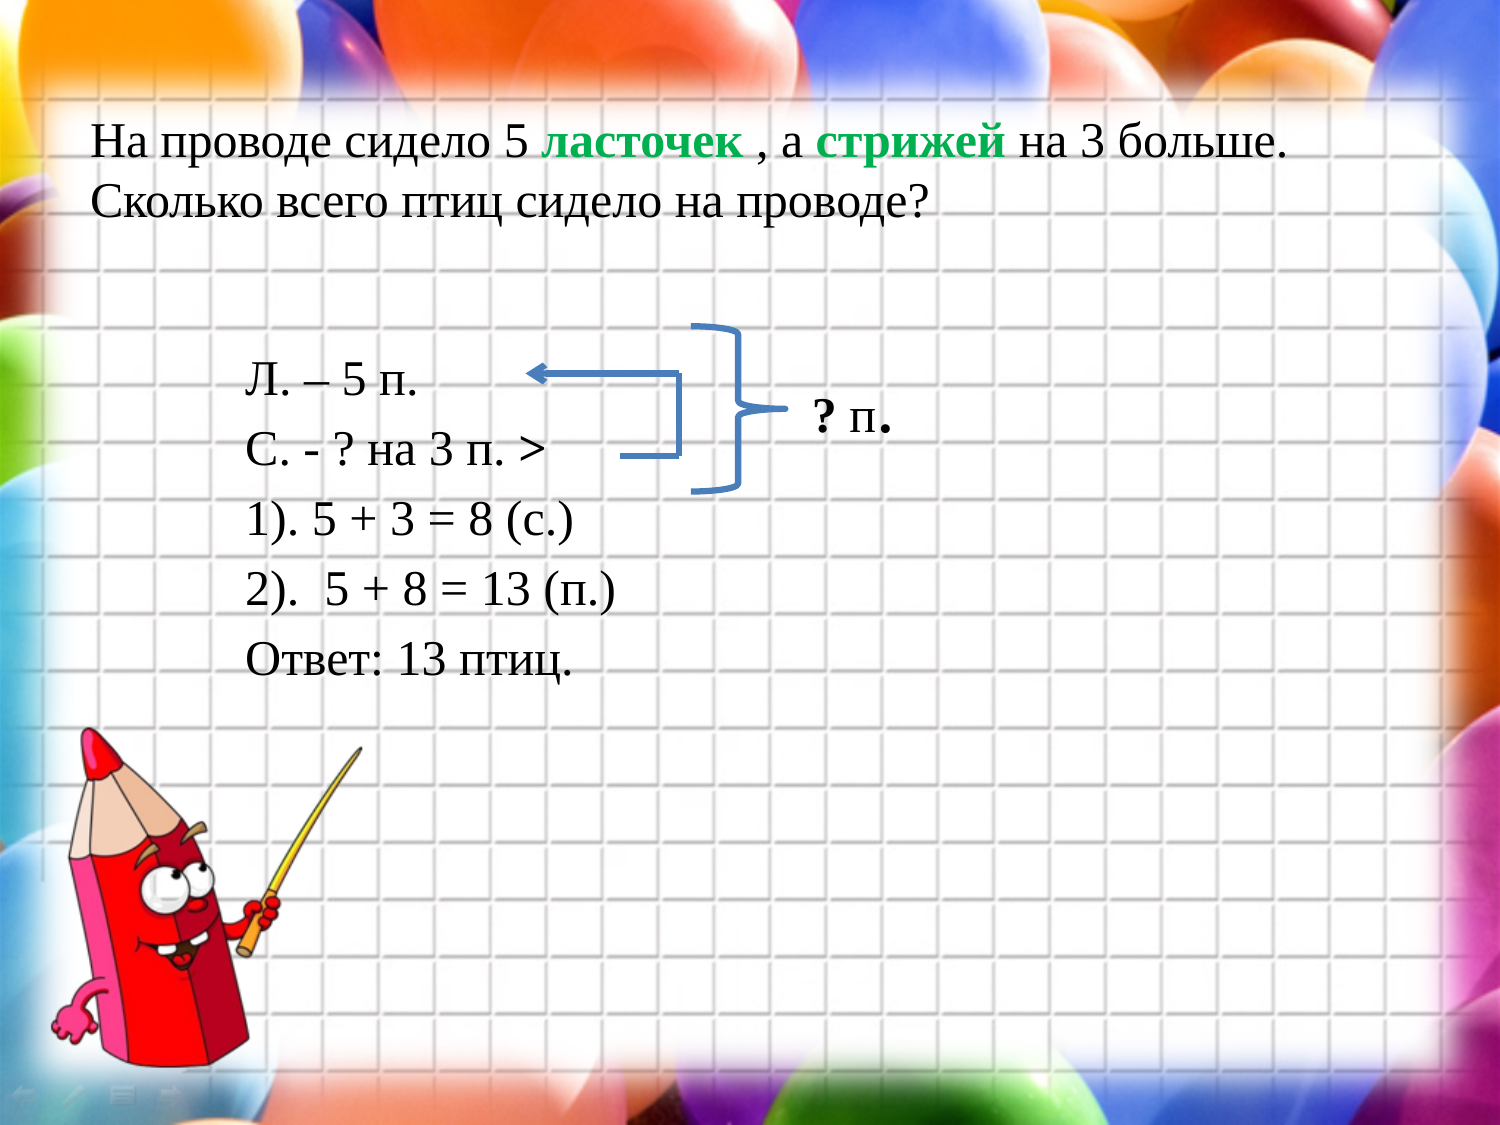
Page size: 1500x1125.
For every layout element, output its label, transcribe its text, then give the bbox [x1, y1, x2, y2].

list Л. – 5 п. С. - ? на 3 п. > 1). 5 + 3 = 8 (с.) 2). 5 + 8 = 13 (п.) Ответ: 13 птиц. [230, 338, 1425, 1005]
picture [0, 0, 1500, 1125]
text_box [690, 325, 771, 493]
text_box [771, 371, 953, 482]
title На проводе сидело 5 ласточек , а стрижей на 3 больше. Сколько всего птиц сидело на проводе? [75, 45, 1447, 291]
text_box ? п. [797, 349, 987, 455]
